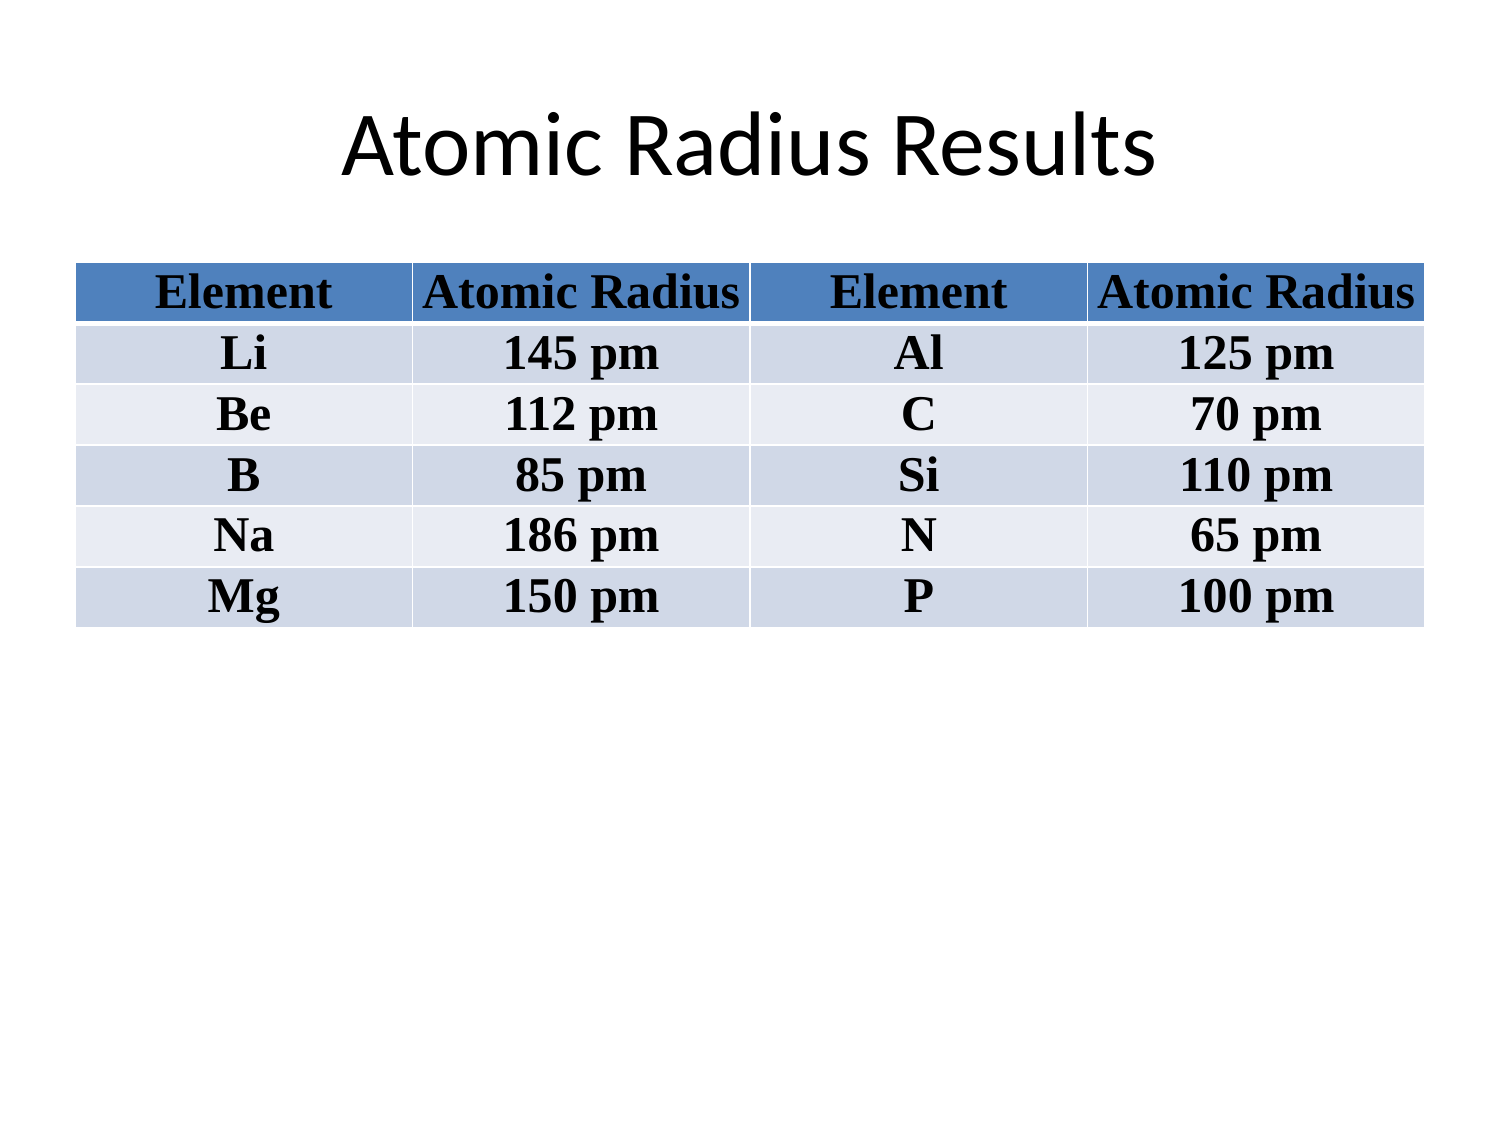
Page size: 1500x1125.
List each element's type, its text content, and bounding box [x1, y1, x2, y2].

table_cell C [751, 385, 1087, 444]
table_cell 110 pm [1088, 446, 1424, 505]
table_header Atomic Radius [413, 263, 749, 321]
title Atomic Radius Results [75, 45, 1425, 233]
table_cell Al [751, 326, 1087, 383]
table_cell Mg [76, 568, 412, 627]
table_header Atomic Radius [1088, 263, 1424, 321]
table_cell 65 pm [1088, 507, 1424, 566]
table_cell B [76, 446, 412, 505]
table_cell Li [76, 326, 412, 383]
table_cell 125 pm [1088, 326, 1424, 383]
table_cell 186 pm [413, 507, 749, 566]
table_cell 85 pm [413, 446, 749, 505]
table_cell 112 pm [413, 385, 749, 444]
table_cell Si [751, 446, 1087, 505]
table_cell 150 pm [413, 568, 749, 627]
table_cell 100 pm [1088, 568, 1424, 627]
table_cell Be [76, 385, 412, 444]
table_cell N [751, 507, 1087, 566]
table_header Element [76, 263, 412, 321]
table_cell Na [76, 507, 412, 566]
table_header Element [751, 263, 1087, 321]
table_cell 145 pm [413, 326, 749, 383]
table_cell 70 pm [1088, 385, 1424, 444]
table_cell P [751, 568, 1087, 627]
